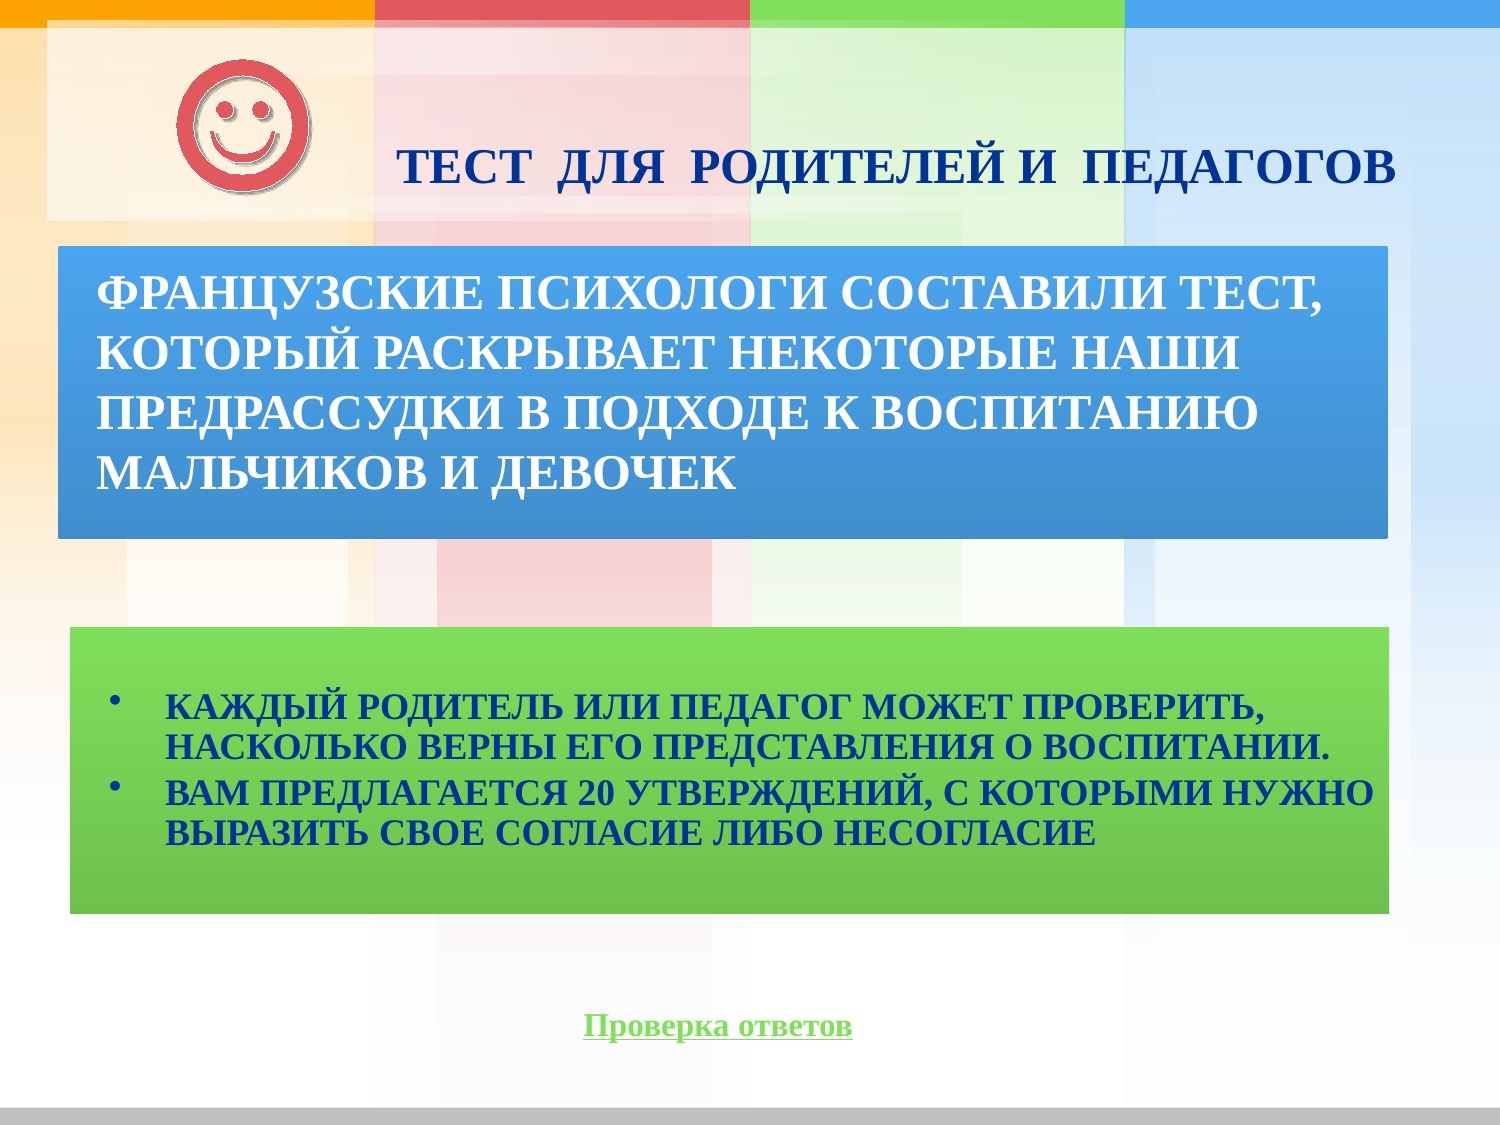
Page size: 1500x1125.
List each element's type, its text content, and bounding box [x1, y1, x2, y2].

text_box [175, 58, 310, 193]
text_box КАЖДЫЙ РОДИТЕЛЬ ИЛИ ПЕДАГОГ МОЖЕТ ПРОВЕРИТЬ, НАСКОЛЬКО ВЕРНЫ ЕГО ПРЕДСТАВЛЕНИЯ О ВОСПИТАНИИ. ВАМ ПРЕДЛАГАЕТСЯ 20 УТВЕРЖДЕНИЙ, С КОТОРЫМИ НУЖНО ВЫРАЗИТЬ СВОЕ СОГЛАСИЕ ЛИБО НЕСОГЛАСИЕ [93, 679, 1407, 938]
text_box ТЕСТ ДЛЯ РОДИТЕЛЕЙ И ПЕДАГОГОВ ФРАНЦУЗСКИЕ ПСИХОЛОГИ СОСТАВИЛИ ТЕСТ, КОТОРЫЙ РАСКРЫВАЕТ НЕКОТОРЫЕ НАШИ ПРЕДРАССУДКИ В ПОДХОДЕ К ВОСПИТАНИЮ МАЛЬЧИКОВ И ДЕВОЧЕК [81, 70, 1418, 364]
text_box Проверка ответов [152, 996, 1285, 1051]
text_box [70, 627, 1390, 914]
text_box [58, 246, 1388, 539]
